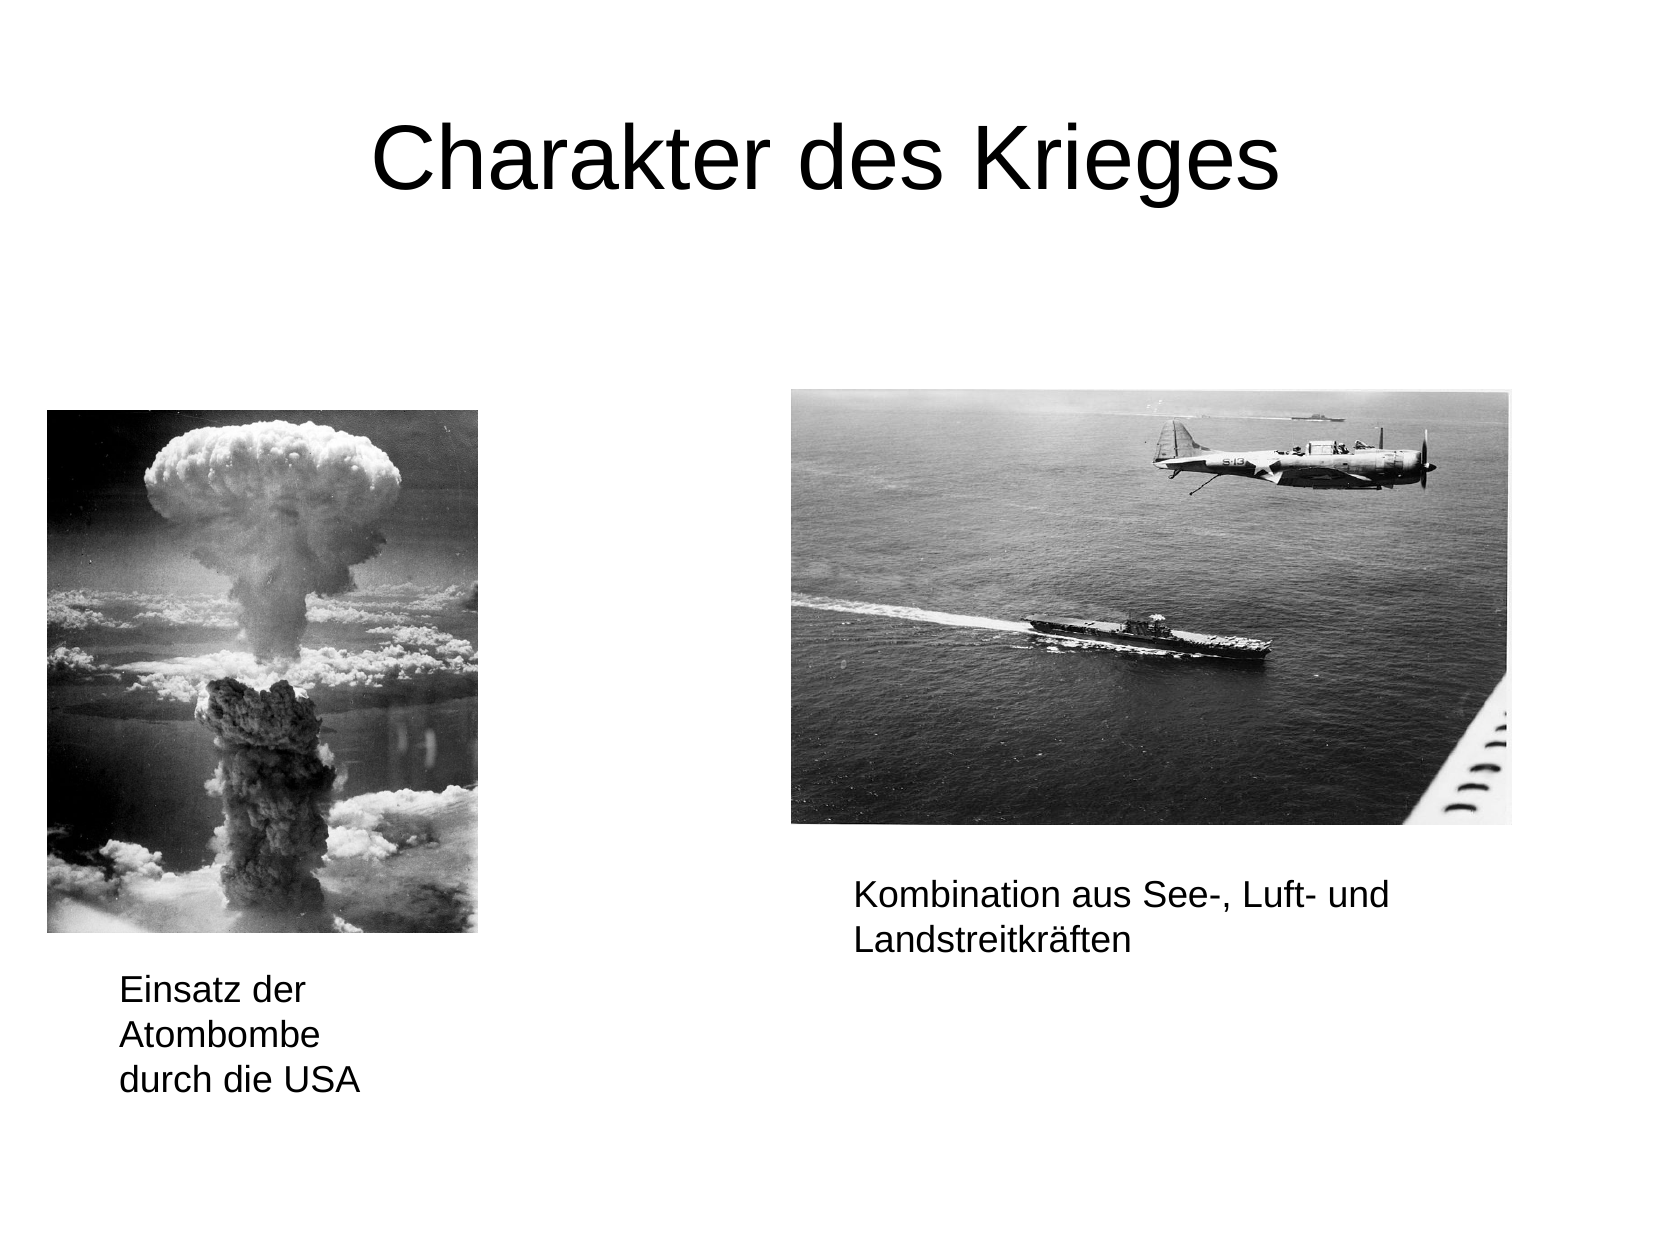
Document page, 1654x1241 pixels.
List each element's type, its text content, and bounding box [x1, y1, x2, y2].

text_box [82, 290, 1571, 1010]
text_box Kombination aus See-, Luft- und Landstreitkräften [838, 862, 1477, 961]
picture [791, 389, 1512, 825]
picture [46, 409, 478, 934]
text_box Einsatz der Atombombe durch die USA [104, 957, 390, 1099]
text_box Charakter des Krieges [82, 49, 1571, 257]
